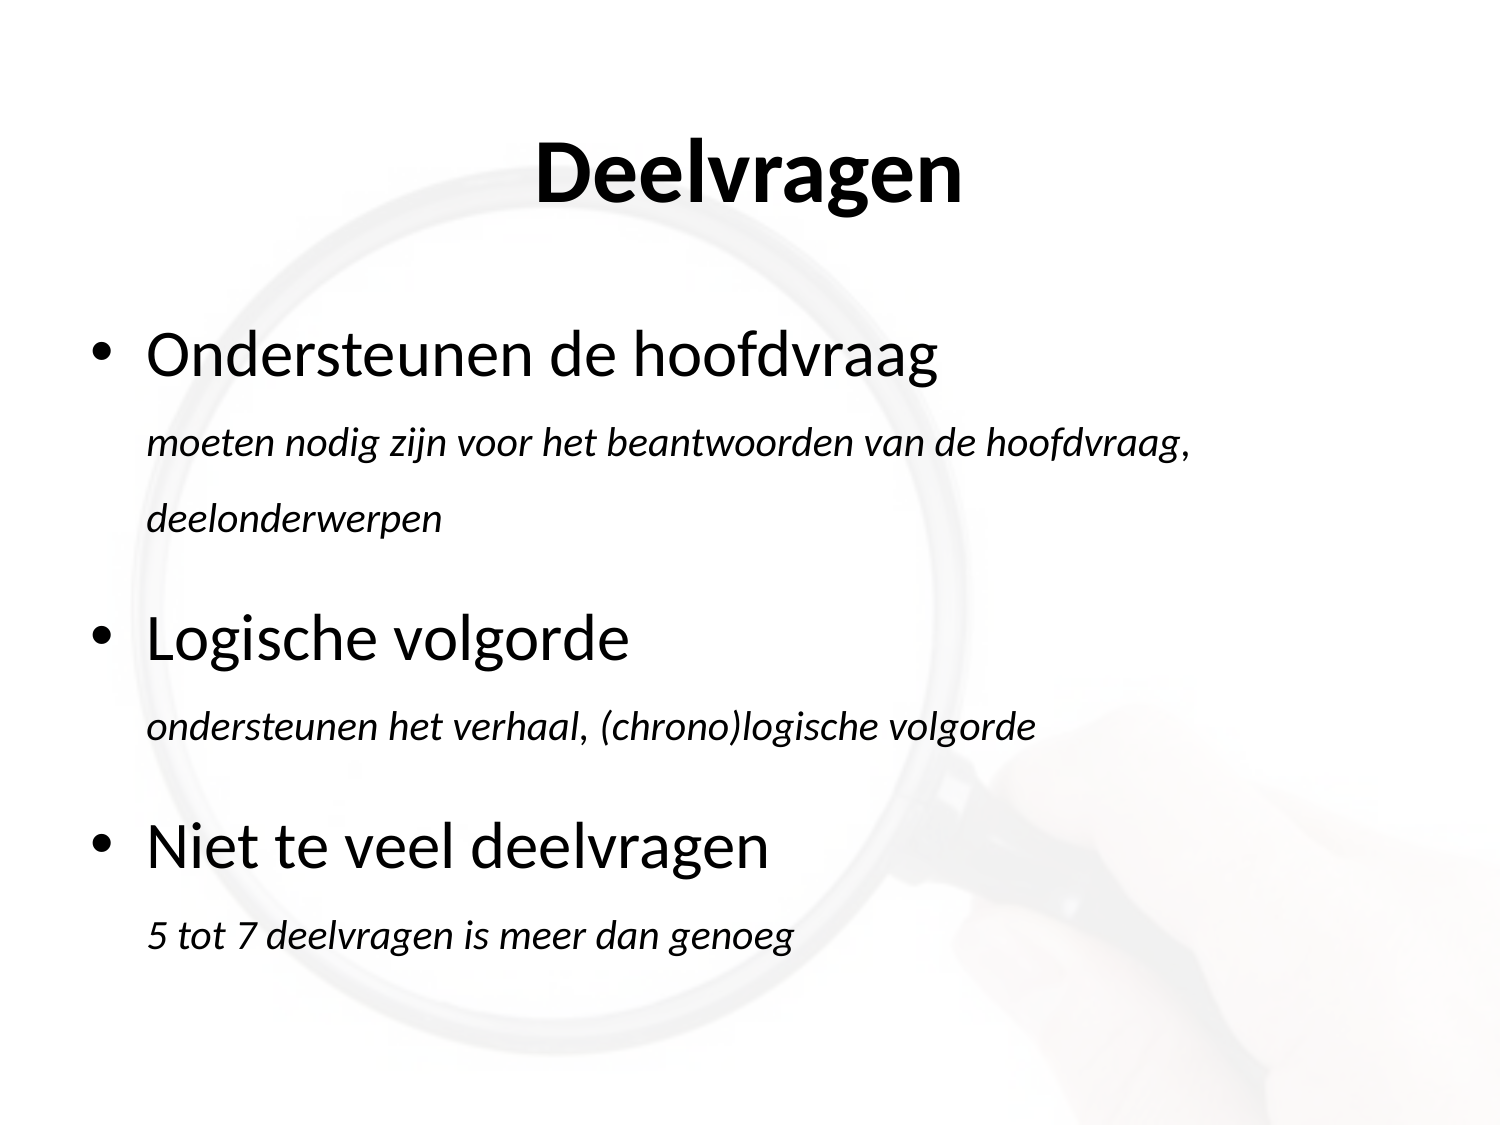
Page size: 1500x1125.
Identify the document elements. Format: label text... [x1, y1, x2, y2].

title Deelvragen [75, 45, 1425, 233]
list Ondersteunen de hoofdvraag moeten nodig zijn voor het beantwoorden van de hoofdvraag, deelonderwerpen Logische volgorde ondersteunen het verhaal, (chrono)logische volgorde Niet te veel deelvragen 5 tot 7 deelvragen is meer dan genoeg [75, 262, 1425, 1005]
